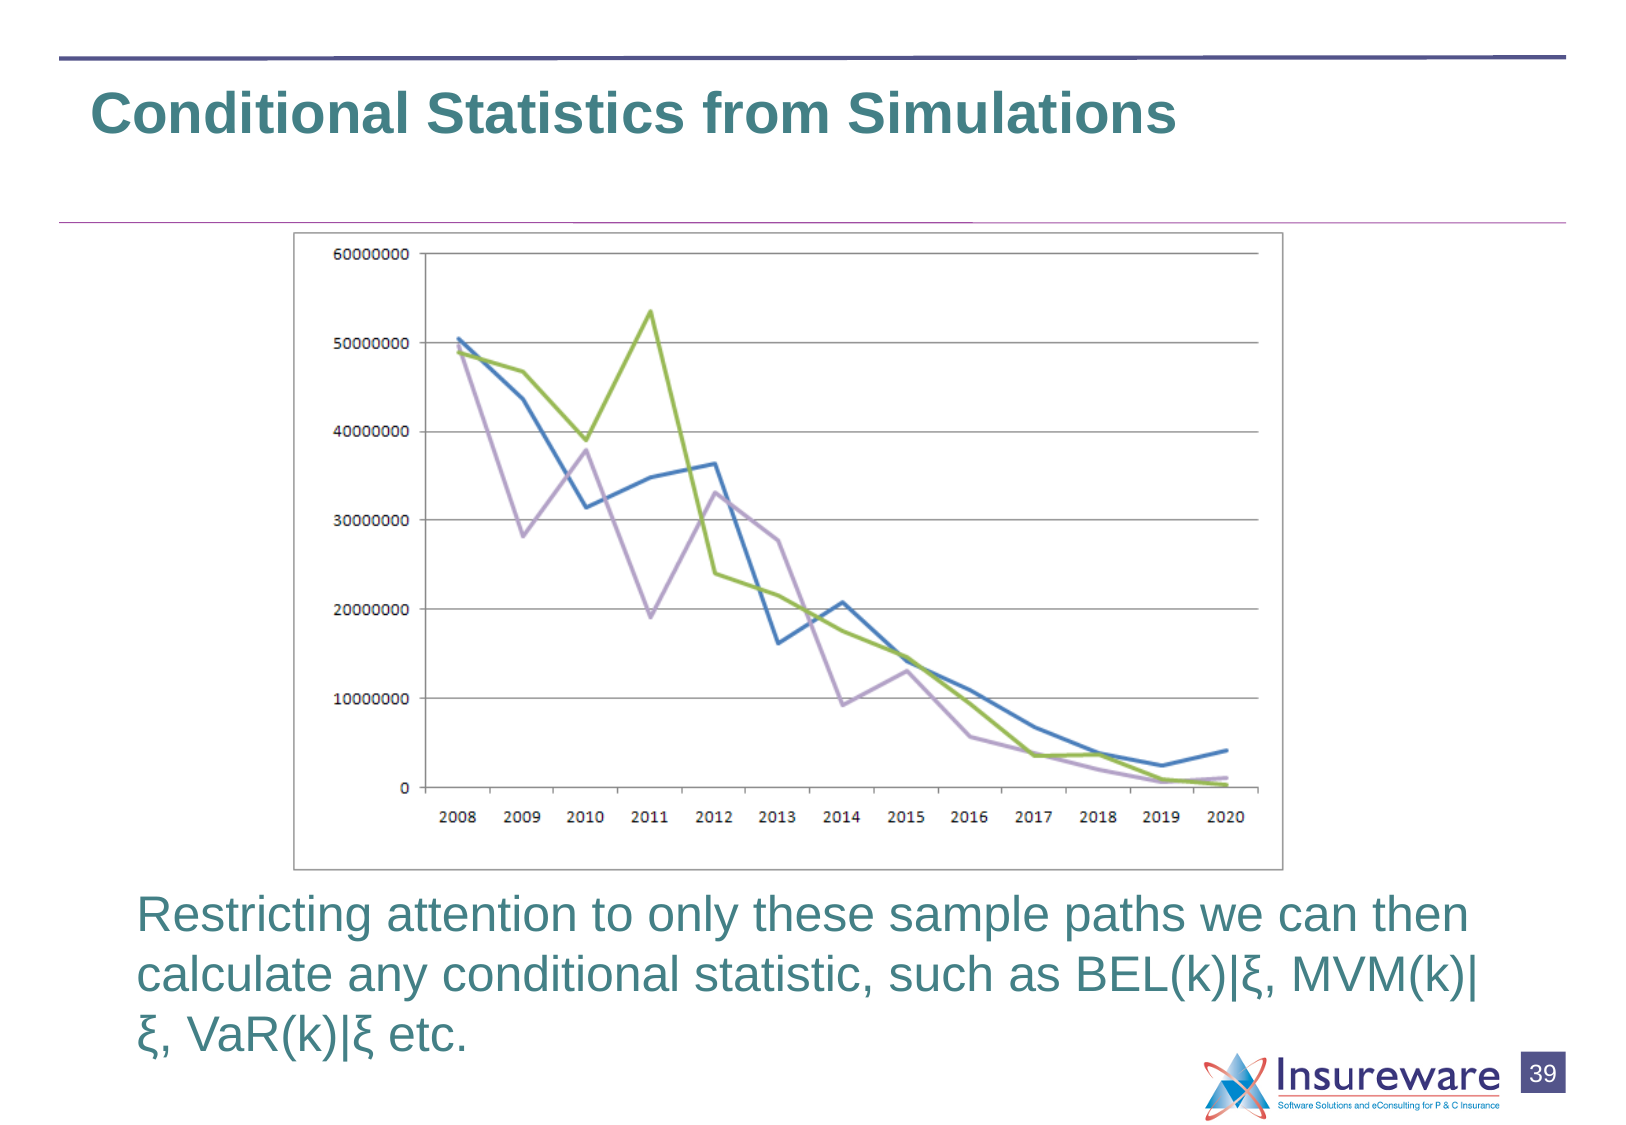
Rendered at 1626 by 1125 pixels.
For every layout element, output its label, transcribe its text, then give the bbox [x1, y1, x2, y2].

title Conditional Statistics from Simulations [90, 79, 1568, 204]
list Restricting attention to only these sample paths we can then calculate any conditional statistic, such as BEL(k)|ξ, MVM(k)|ξ, VaR(k)|ξ etc. [79, 881, 1498, 1059]
picture [1202, 1052, 1500, 1122]
picture [292, 231, 1286, 873]
slide_number 38 [1520, 1051, 1566, 1093]
